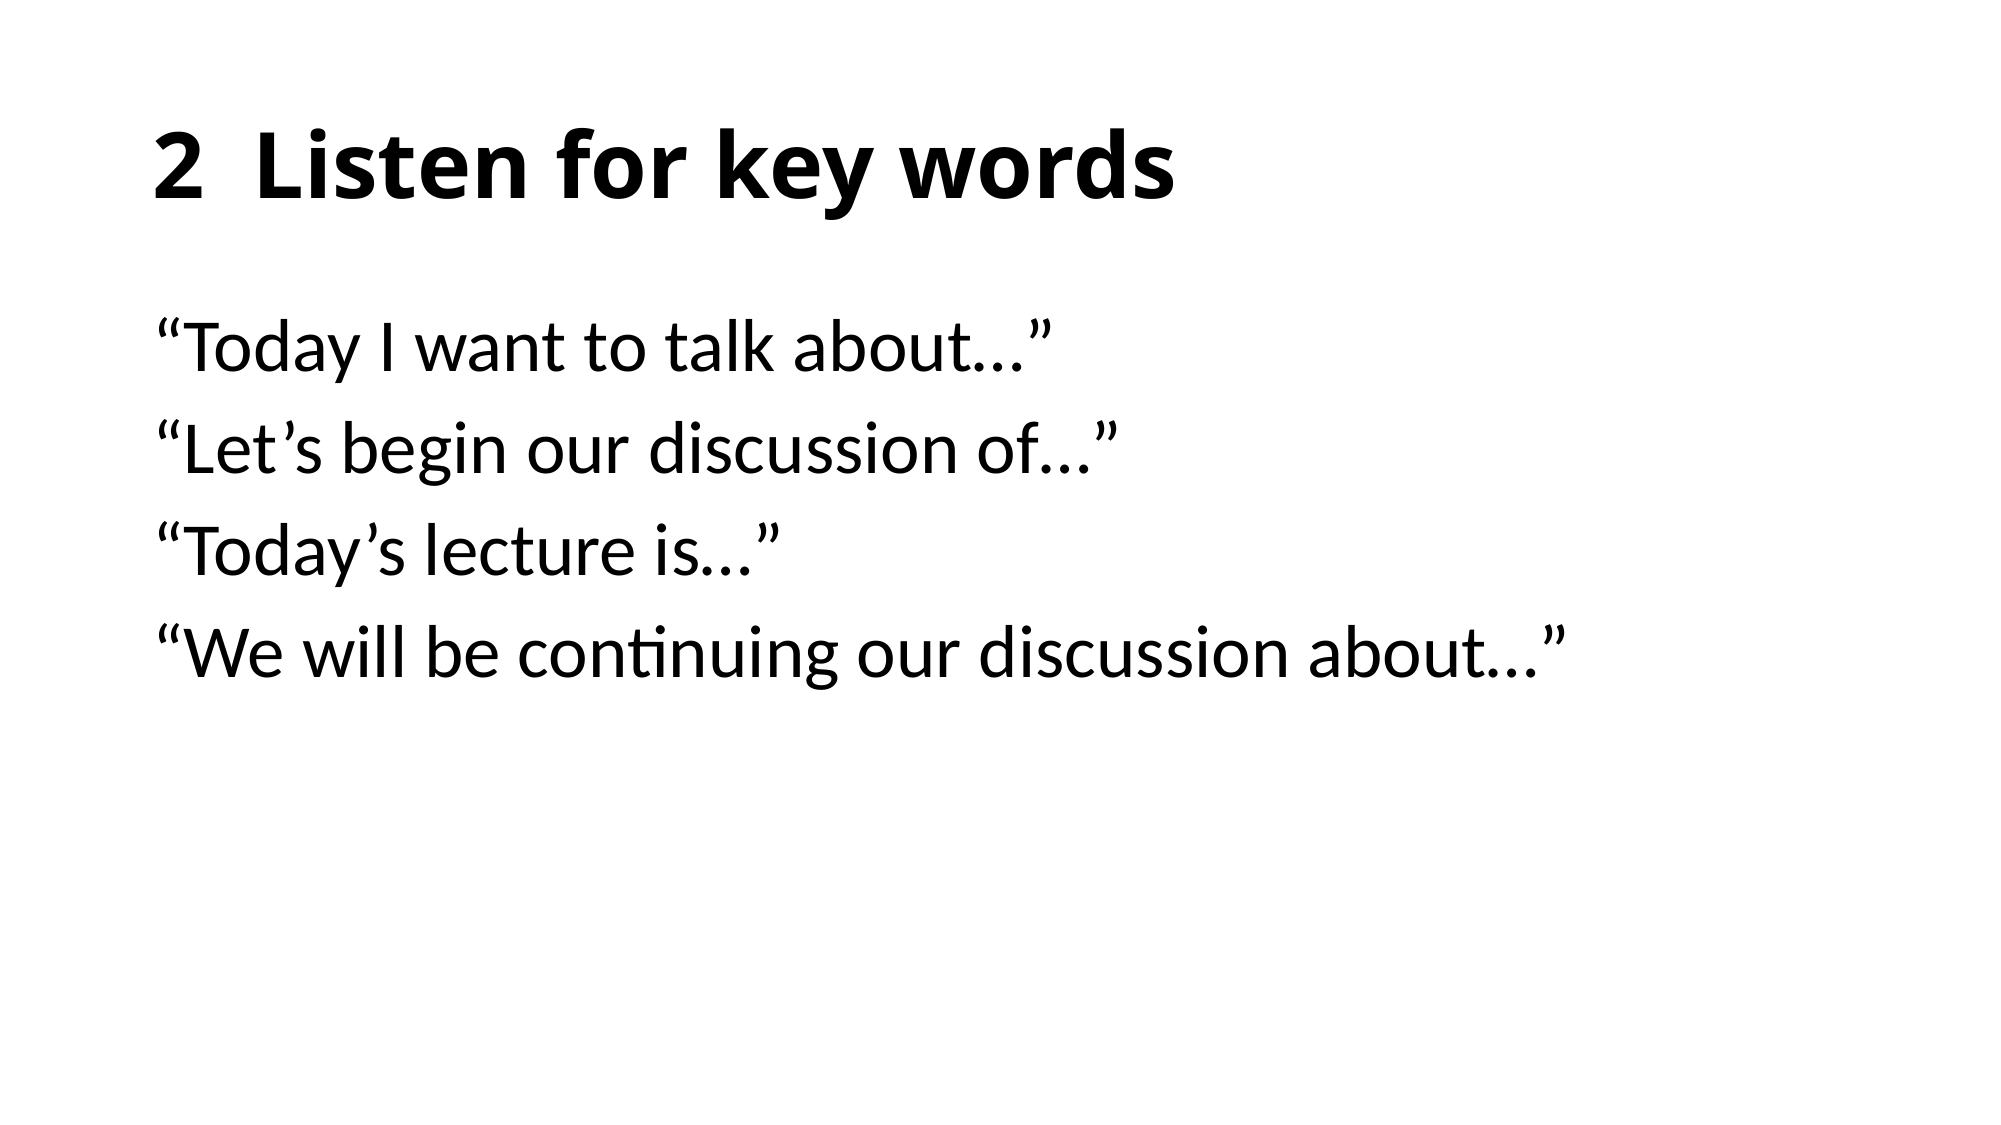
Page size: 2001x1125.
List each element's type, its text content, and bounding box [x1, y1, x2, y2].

title 2 Listen for key words [137, 59, 1863, 278]
list “Today I want to talk about…” “Let’s begin our discussion of…” “Today’s lecture is…” “We will be continuing our discussion about…” [137, 299, 1863, 1014]
